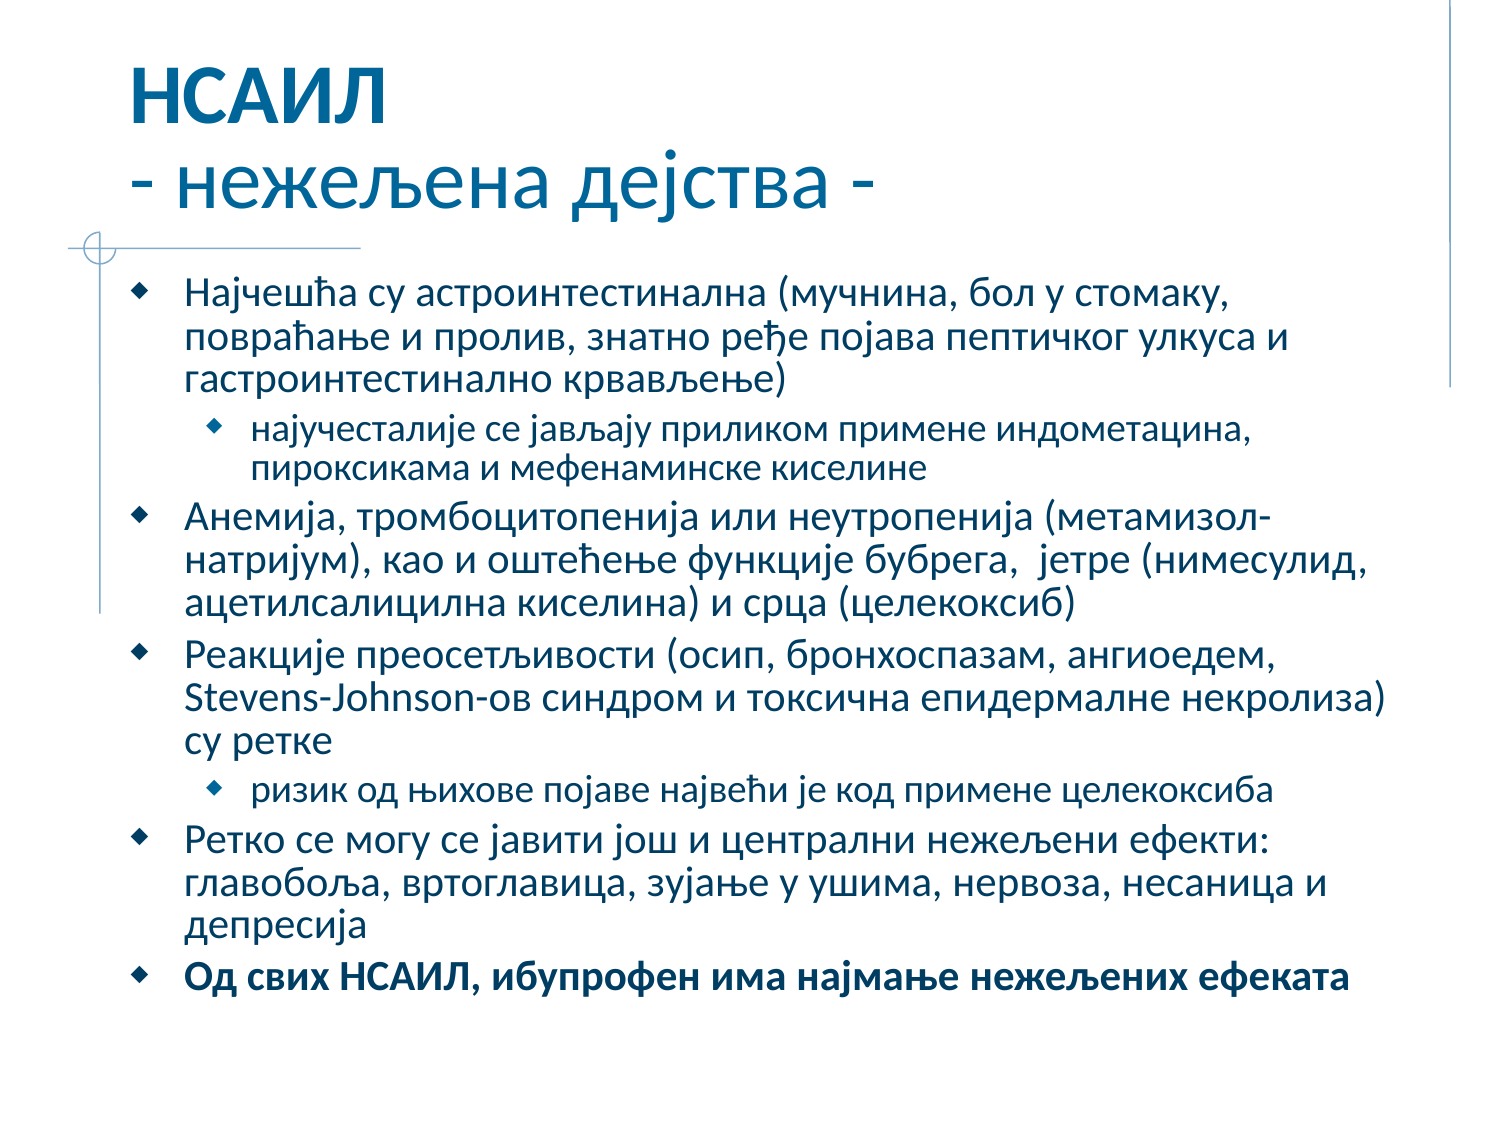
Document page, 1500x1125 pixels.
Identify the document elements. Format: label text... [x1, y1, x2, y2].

list Најчешћа су астроинтестинална (мучнина, бол у стомаку, повраћање и пролив, знатно ређе појава пептичког улкуса и гастроинтестинално крвављење) најучесталије се јављају приликом примене индометацина, пироксикама и мефенаминске киселине Анемија, тромбоцитопенија или неутропенија (метамизол-натријум), као и оштећење функције бубрега, јетре (нимесулид, ацетилсалицилна киселина) и срца (целекоксиб) Реакције преосетљивости (осип, бронхоспазам, ангиоедем, Stevens-Johnson-ов синдром и токсична епидермалне некролиза) су ретке ризик од њихове појаве највећи је код примене целекоксиба Ретко се могу се јавити још и централни нежељени ефекти: главобоља, вртоглавица, зујање у ушима, нервоза, несаница и депресија Од свих НСАИЛ, ибупрофен има најмање нежељених ефеката [111, 266, 1436, 1024]
title НСАИЛ - нежељена дејства - [113, 49, 1436, 238]
